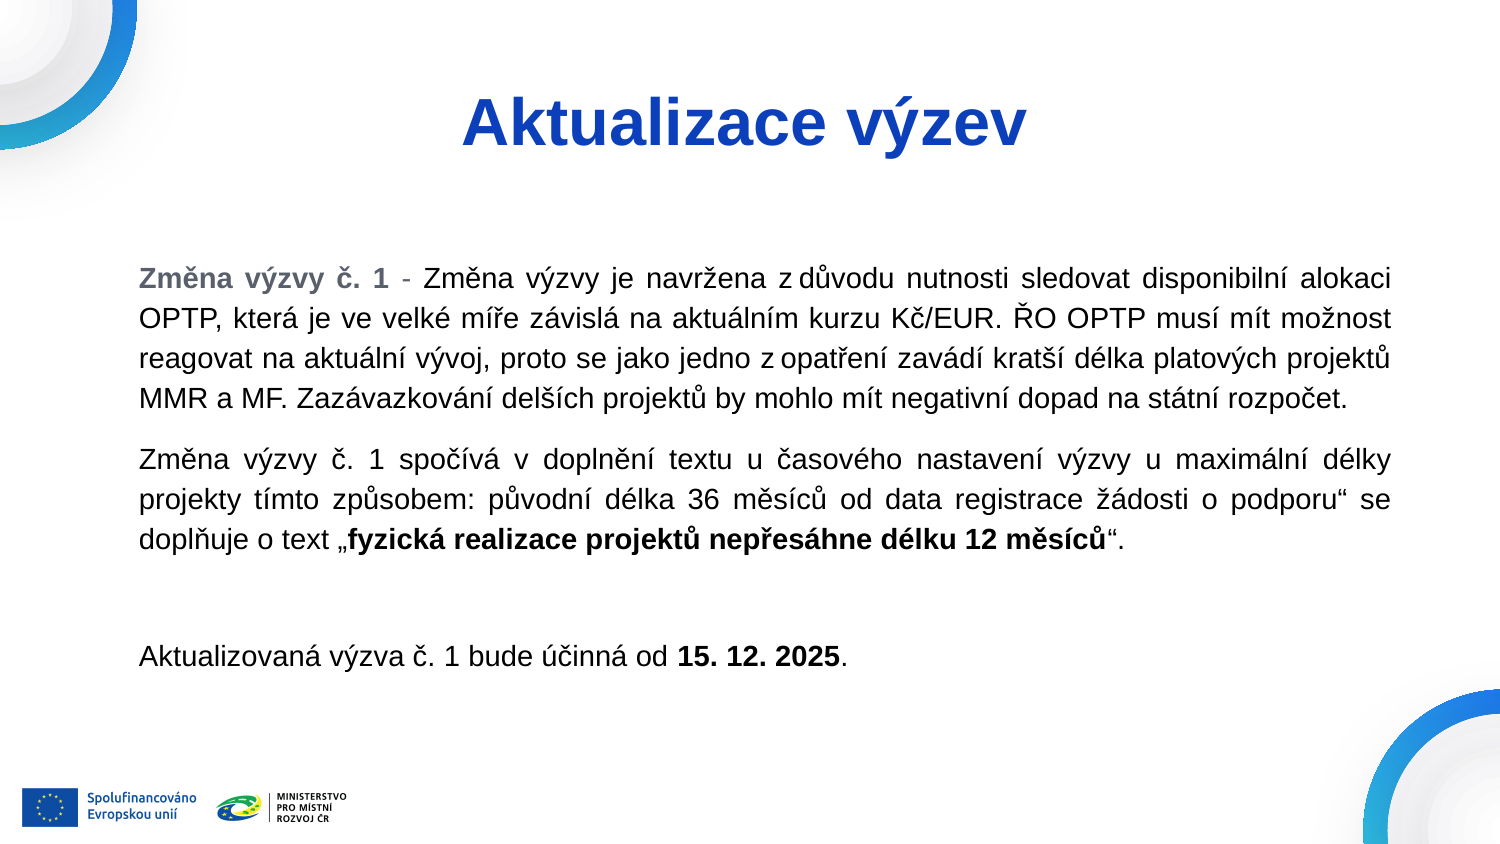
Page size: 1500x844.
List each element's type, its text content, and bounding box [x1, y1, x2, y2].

text_box Změna výzvy č. 1 - Změna výzvy je navržena z důvodu nutnosti sledovat disponibilní alokaci OPTP, která je ve velké míře závislá na aktuálním kurzu Kč/EUR. ŘO OPTP musí mít možnost reagovat na aktuální vývoj, proto se jako jedno z opatření zavádí kratší délka platových projektů MMR a MF. Zazávazkování delších projektů by mohlo mít negativní dopad na státní rozpočet. Změna výzvy č. 1 spočívá v doplnění textu u časového nastavení výzvy u maximální délky projekty tímto způsobem: původní délka 36 měsíců od data registrace žádosti o podporu“ se doplňuje o text „fyzická realizace projektů nepřesáhne délku 12 měsíců“. Aktualizovaná výzva č. 1 bude účinná od 15. 12. 2025. [103, 214, 1408, 782]
picture [21, 787, 349, 828]
subtitle [78, 189, 1384, 789]
title Aktualizace výzev [120, 61, 1387, 177]
